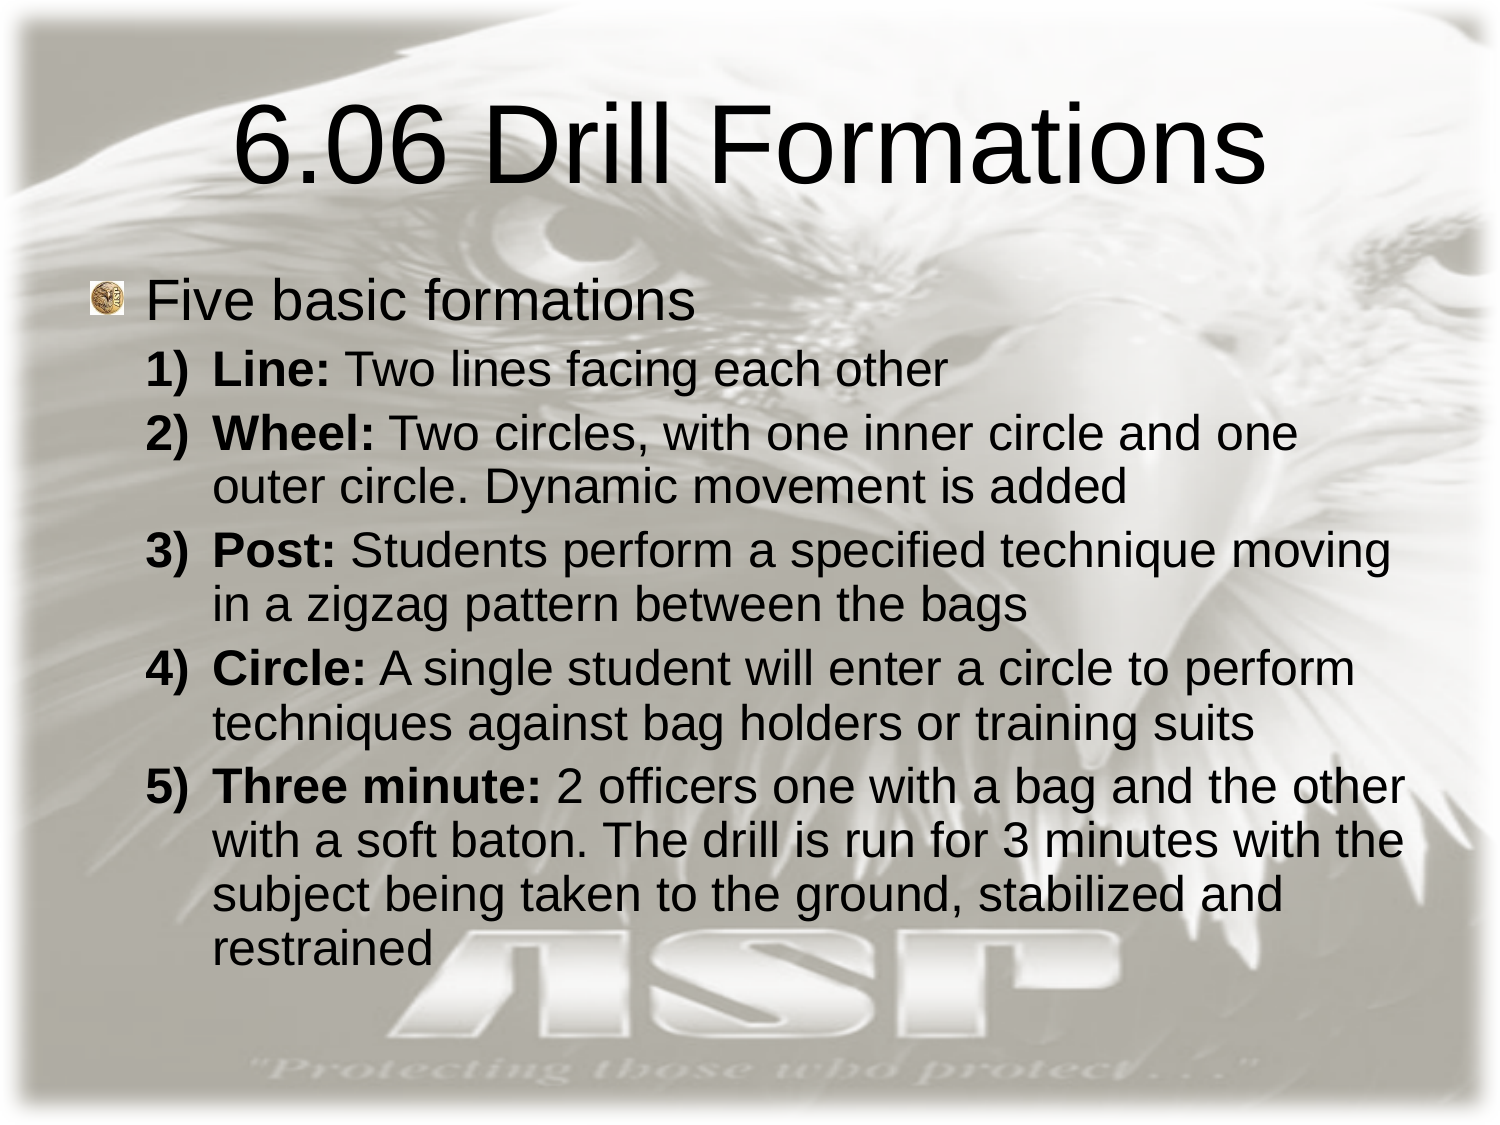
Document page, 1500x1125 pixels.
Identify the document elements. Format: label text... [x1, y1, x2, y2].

title 6.06 Drill Formations [75, 45, 1425, 233]
picture [90, 281, 124, 315]
list Five basic formations Line: Two lines facing each other Wheel: Two circles, with one inner circle and one outer circle. Dynamic movement is added Post: Students perform a specified technique moving in a zigzag pattern between the bags Circle: A single student will enter a circle to perform techniques against bag holders or training suits Three minute: 2 officers one with a bag and the other with a soft baton. The drill is run for 3 minutes with the subject being taken to the ground, stabilized and restrained [75, 262, 1425, 1005]
